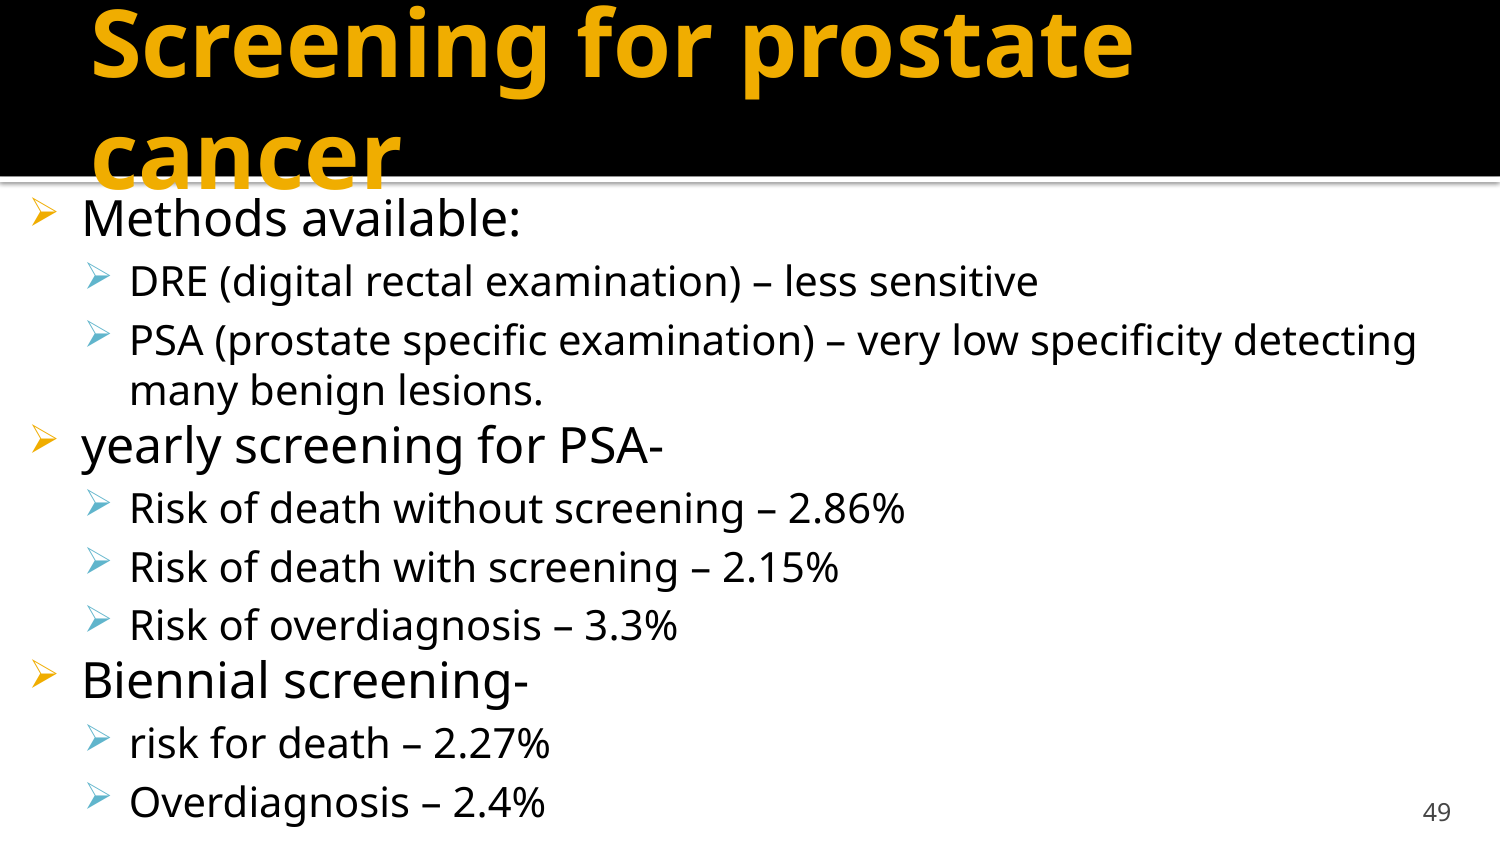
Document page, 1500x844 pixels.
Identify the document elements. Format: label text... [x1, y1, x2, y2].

slide_number 49 [1345, 796, 1467, 831]
title Screening for prostate cancer [75, 19, 1425, 171]
list Methods available: DRE (digital rectal examination) – less sensitive PSA (prostate specific examination) – very low specificity detecting many benign lesions. yearly screening for PSA- Risk of death without screening – 2.86% Risk of death with screening – 2.15% Risk of overdiagnosis – 3.3% Biennial screening- risk for death – 2.27% Overdiagnosis – 2.4% [0, 171, 1500, 844]
